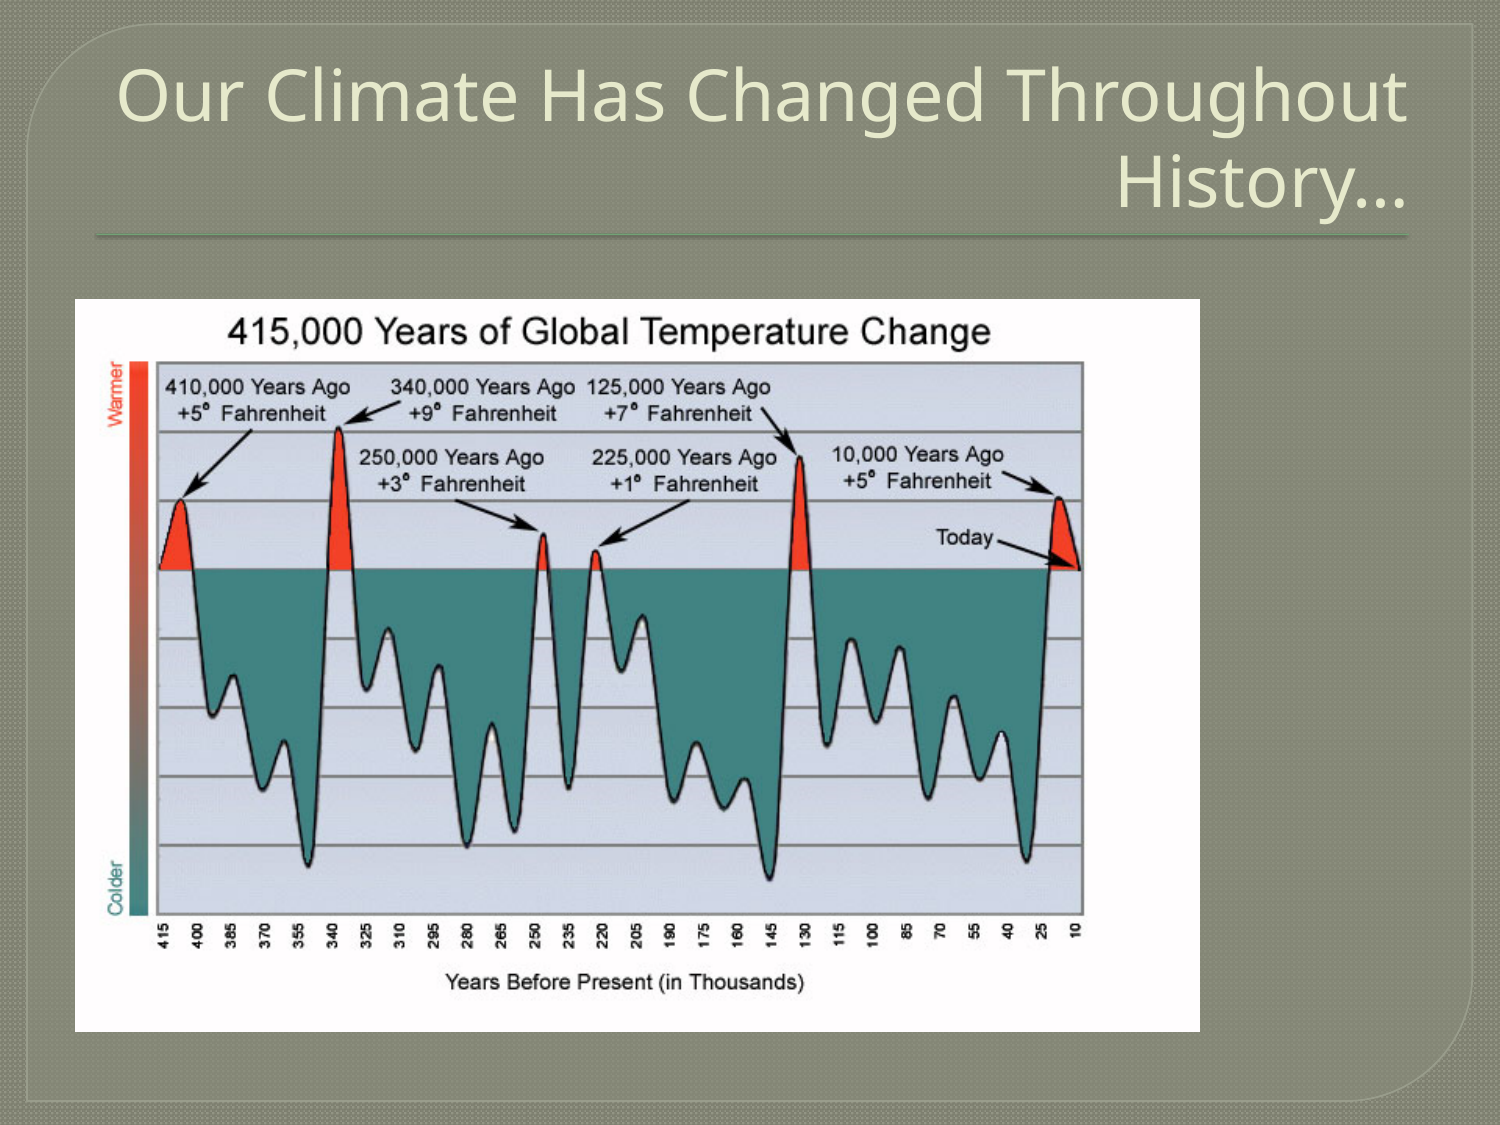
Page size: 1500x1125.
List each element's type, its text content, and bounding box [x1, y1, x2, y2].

picture [74, 299, 1201, 1032]
title Our Climate Has Changed Throughout History… [75, 41, 1425, 230]
